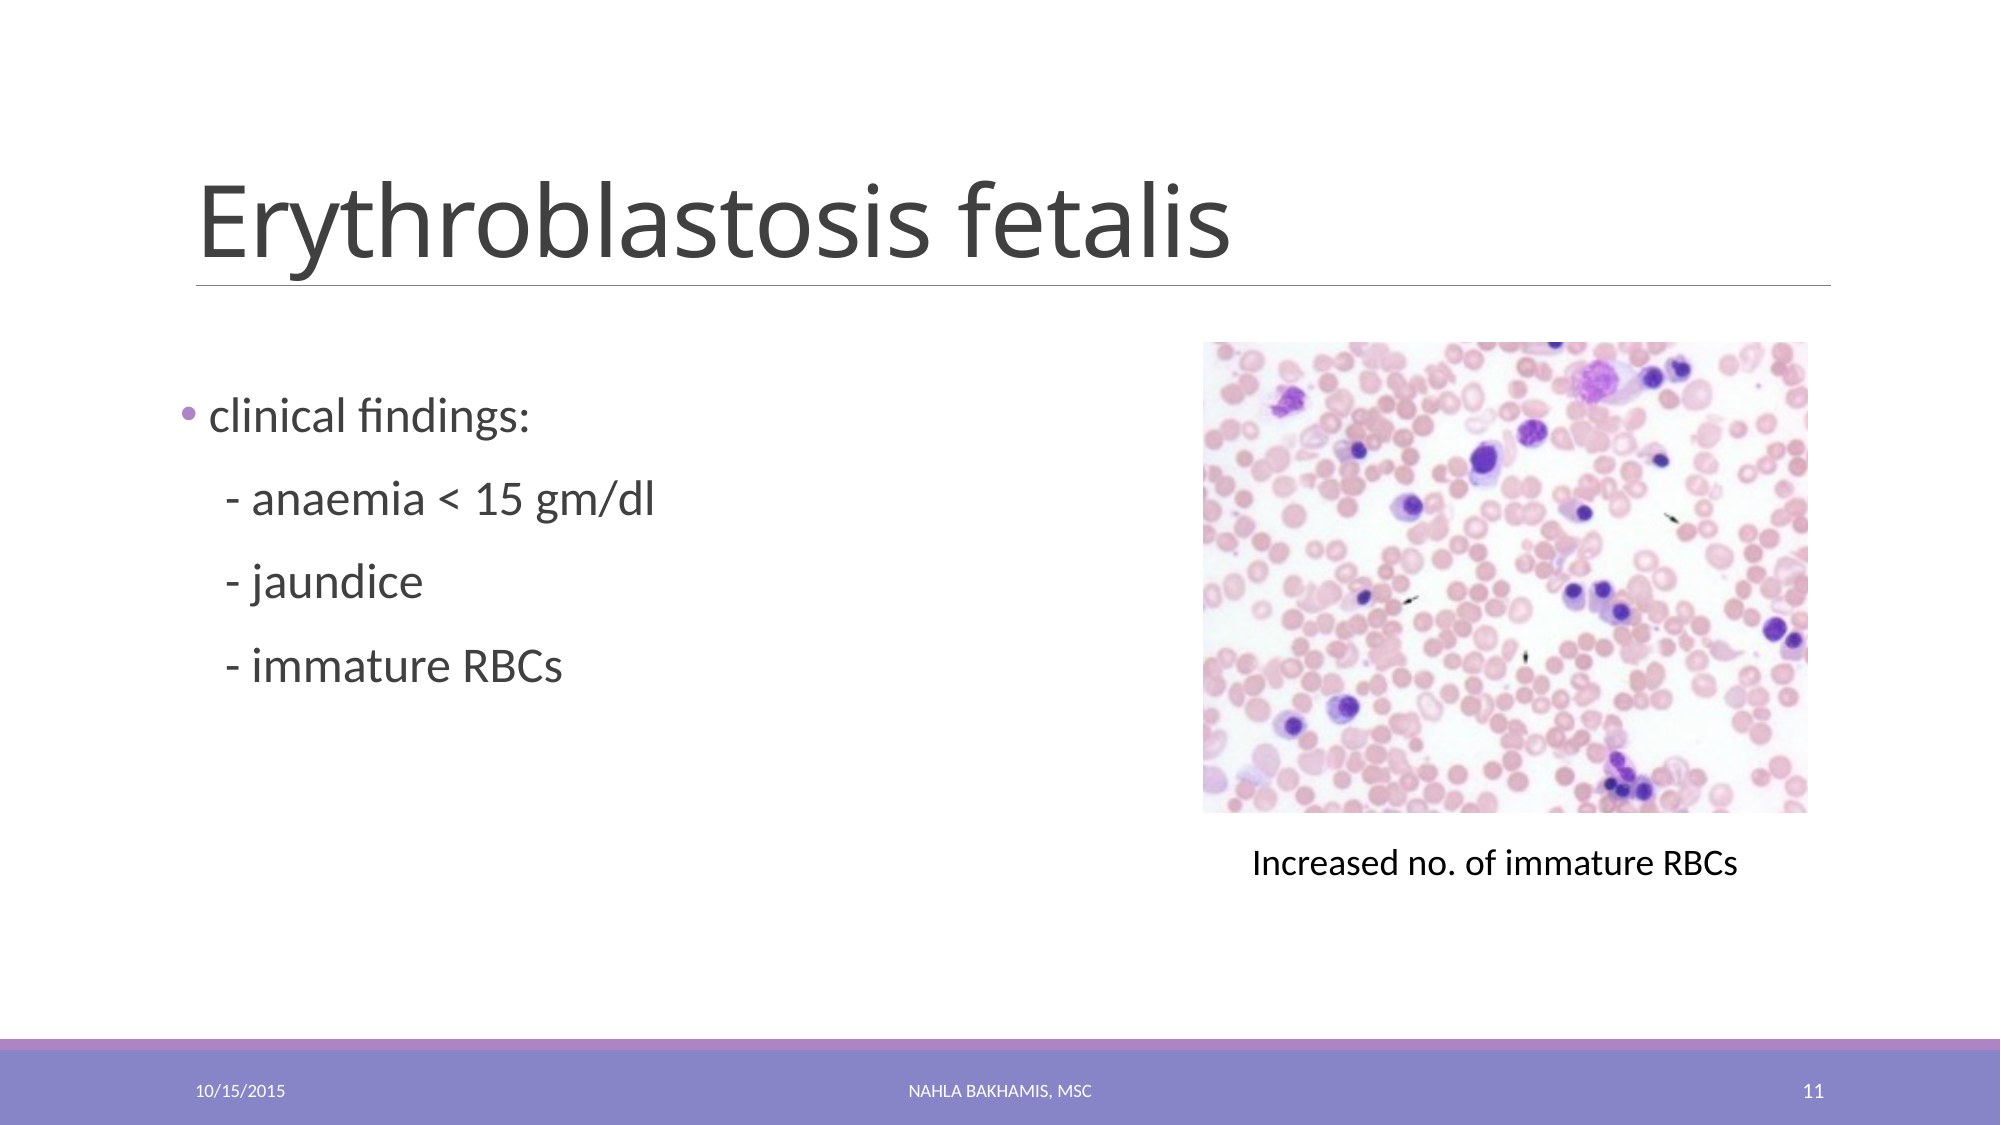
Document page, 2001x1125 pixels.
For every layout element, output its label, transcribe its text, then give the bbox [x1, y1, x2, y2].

list clinical findings: - anaemia < 15 gm/dl - jaundice - immature RBCs [180, 302, 1830, 963]
footer NAHLA BAKHAMIS, MSc [604, 1059, 1396, 1120]
text_box Increased no. of immature RBCs [1237, 830, 1808, 891]
title Erythroblastosis fetalis [180, 47, 1830, 285]
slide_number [180, 1059, 586, 1120]
slide_number 11 [1624, 1059, 1840, 1120]
picture [1202, 341, 1808, 814]
